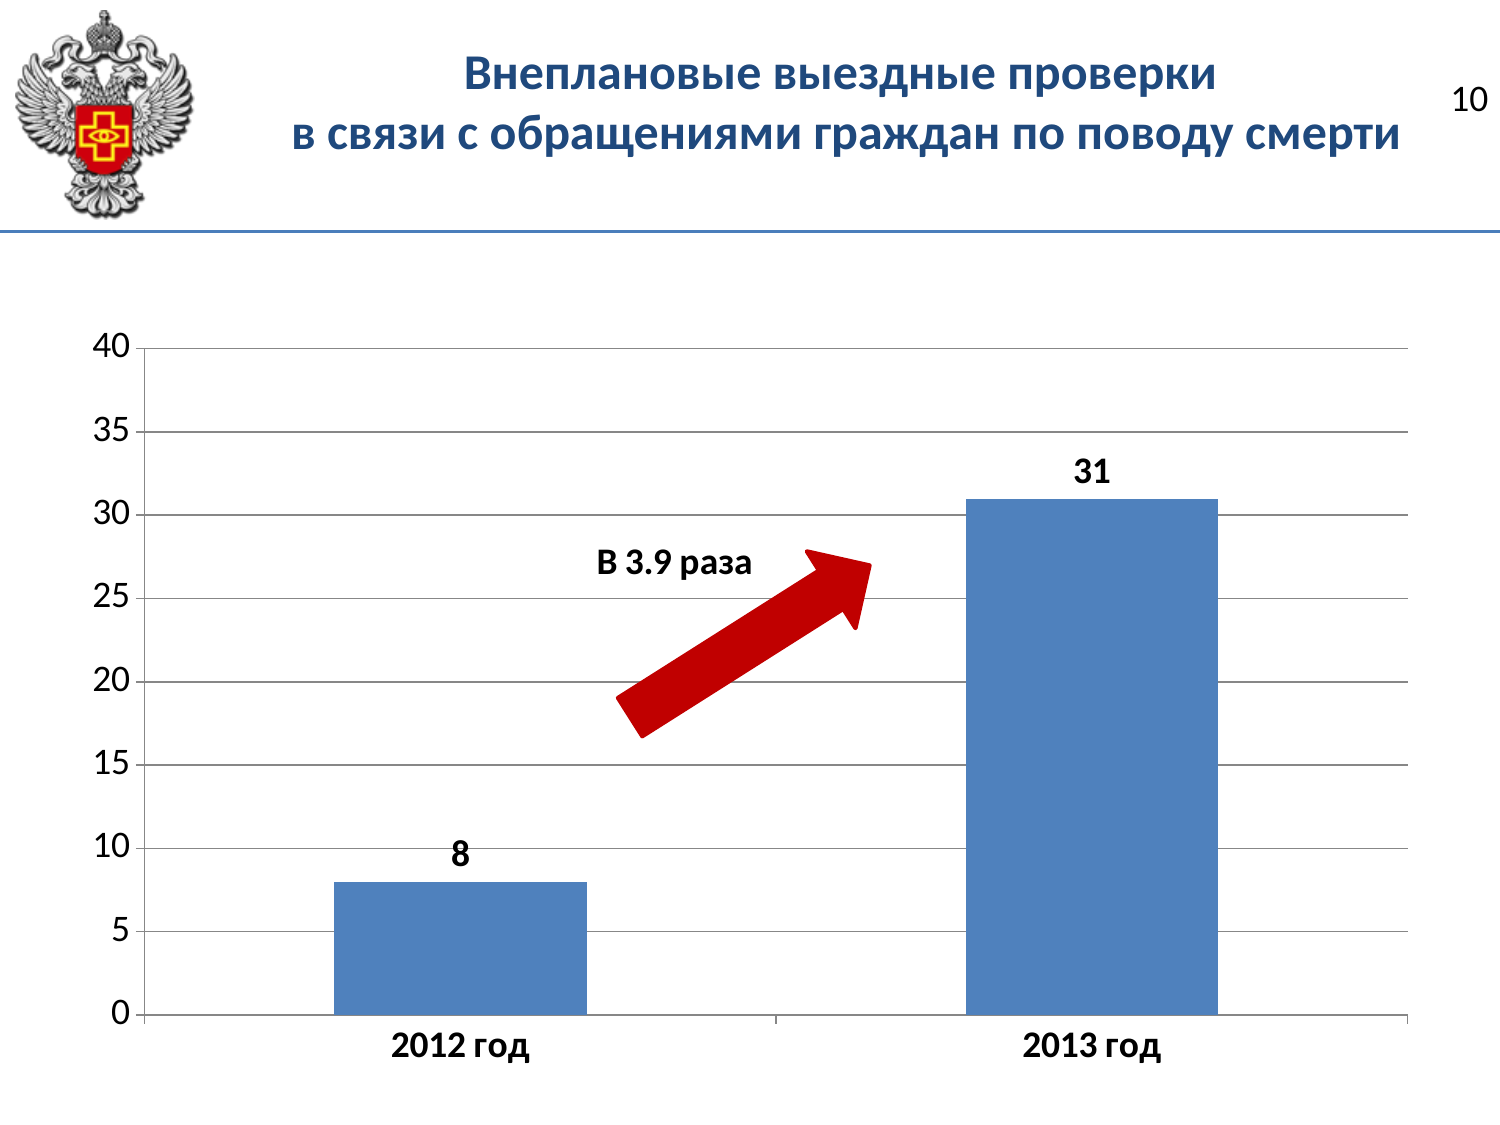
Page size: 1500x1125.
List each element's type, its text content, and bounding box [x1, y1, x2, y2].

chart [64, 314, 1436, 1083]
text_box 10 [1435, 66, 1500, 127]
picture [14, 10, 196, 221]
title Внеплановые выездные проверки в связи с обращениями граждан по поводу смерти [171, 5, 1500, 194]
